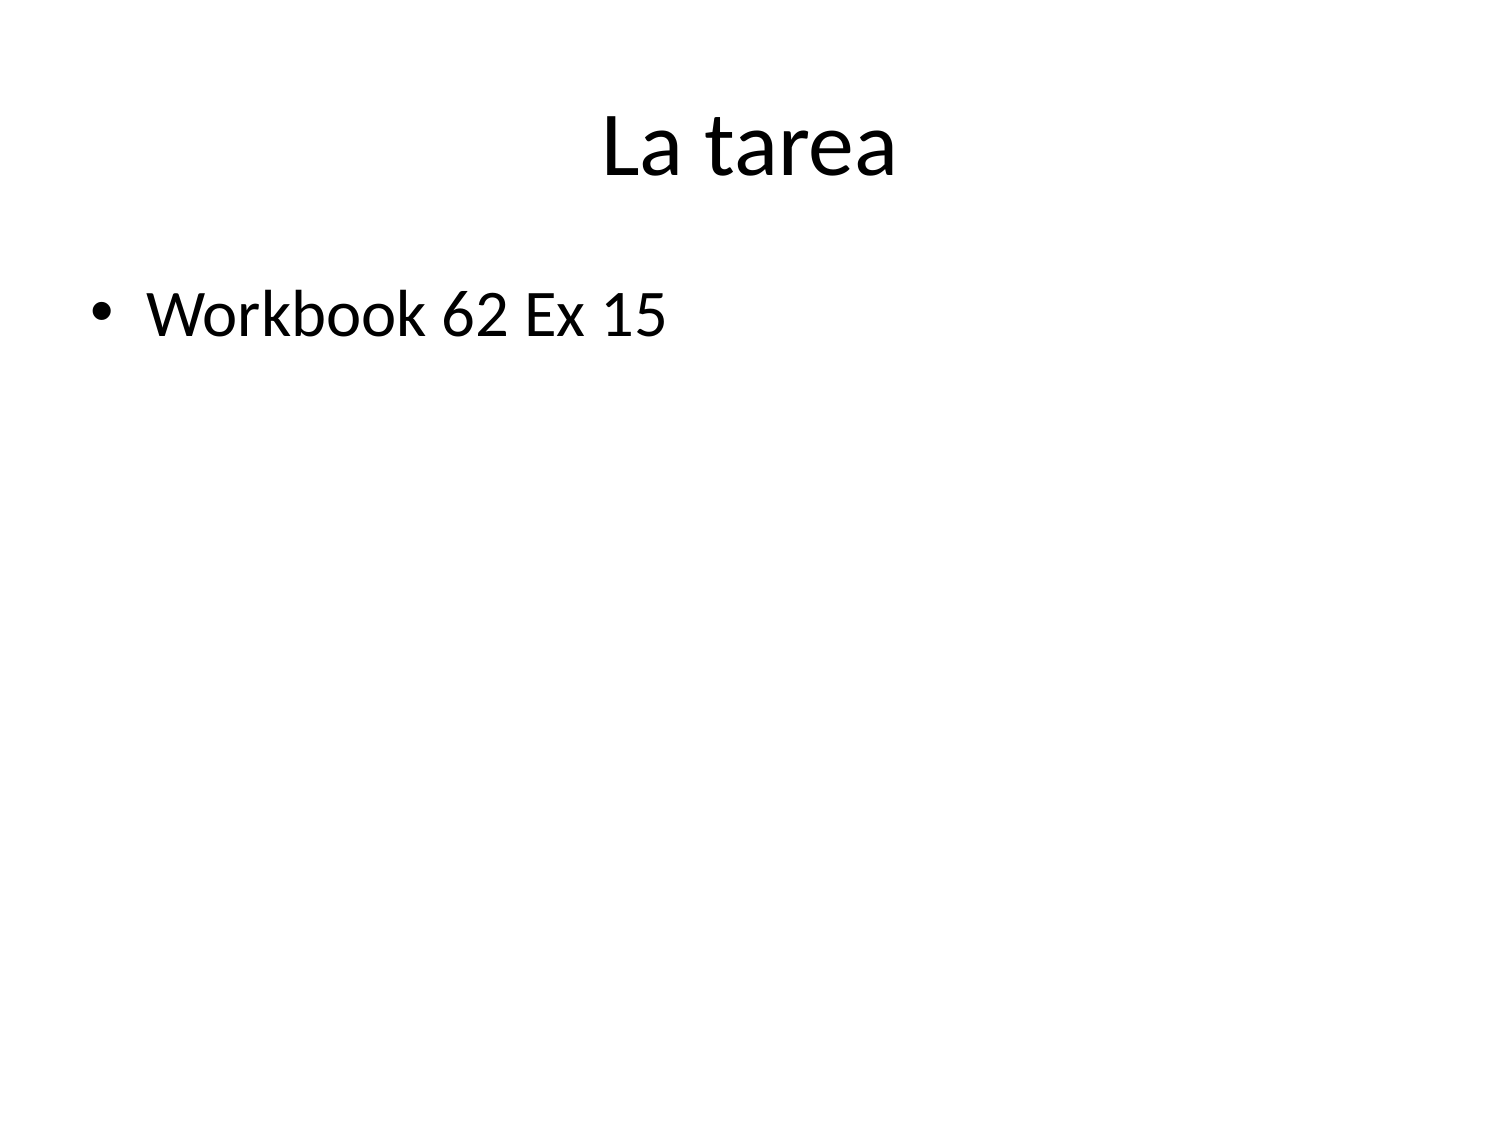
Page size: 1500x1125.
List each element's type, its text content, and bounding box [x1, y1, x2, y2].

title La tarea [75, 45, 1425, 233]
list Workbook 62 Ex 15 [75, 262, 1425, 1005]
